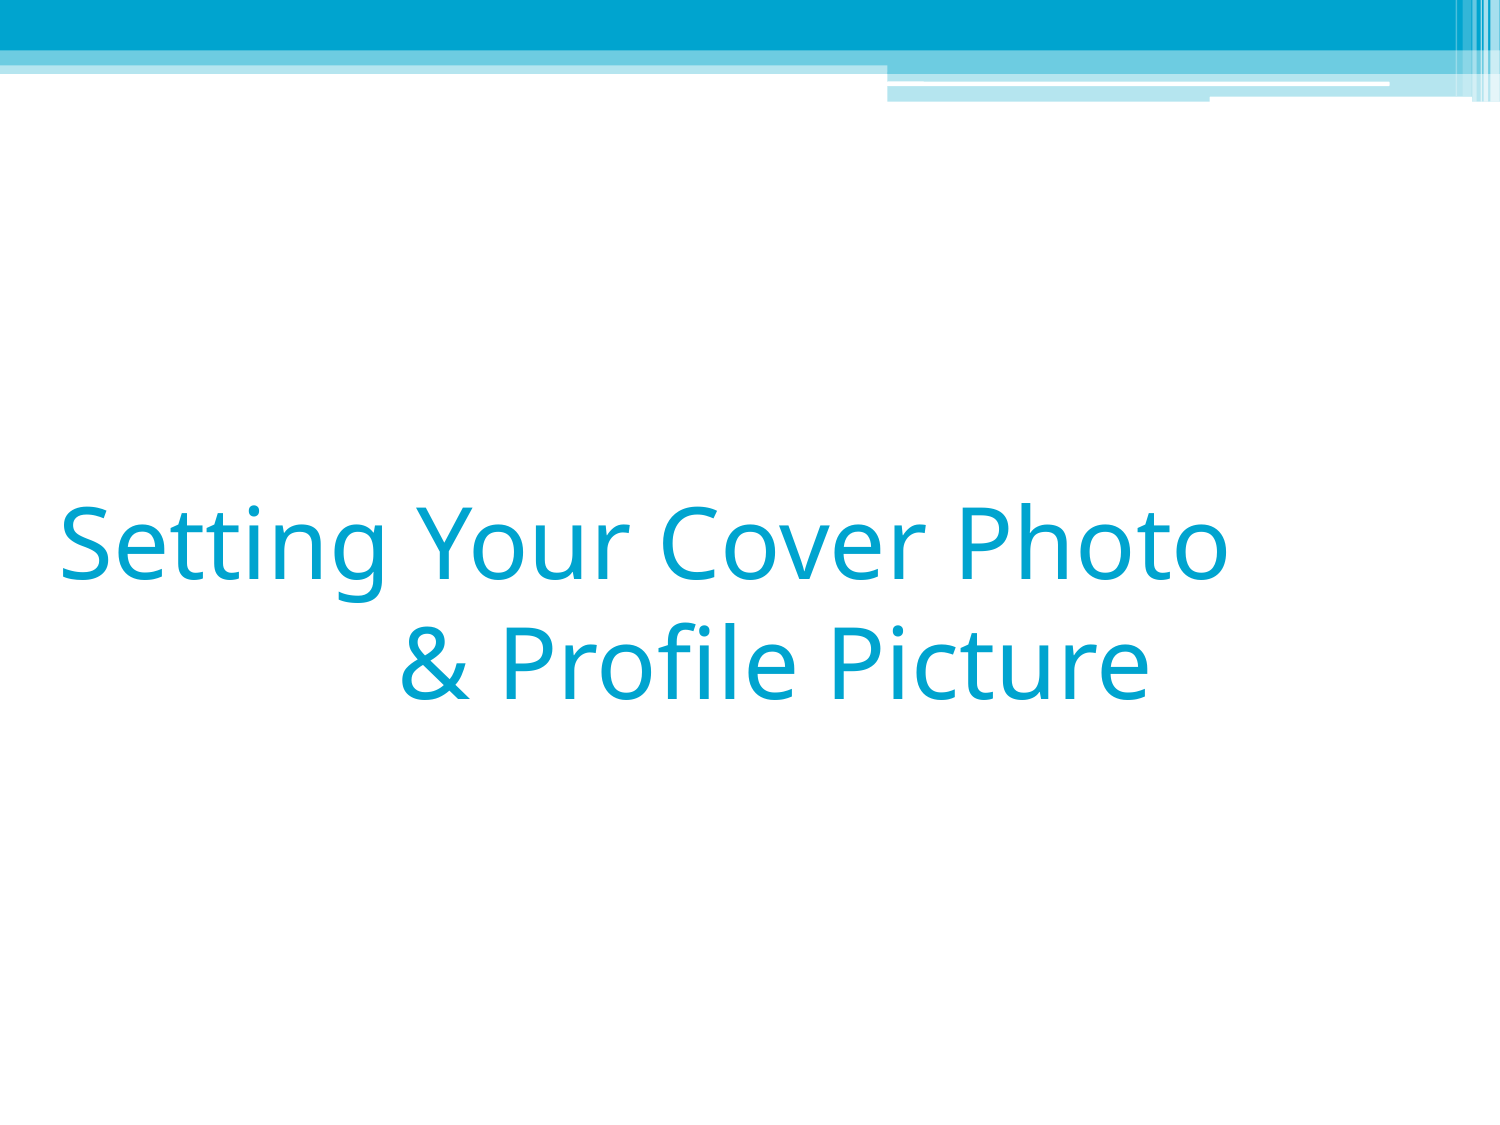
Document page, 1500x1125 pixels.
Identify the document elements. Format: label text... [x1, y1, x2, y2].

title Setting Your Cover Photo & Profile Picture [37, 462, 1463, 738]
